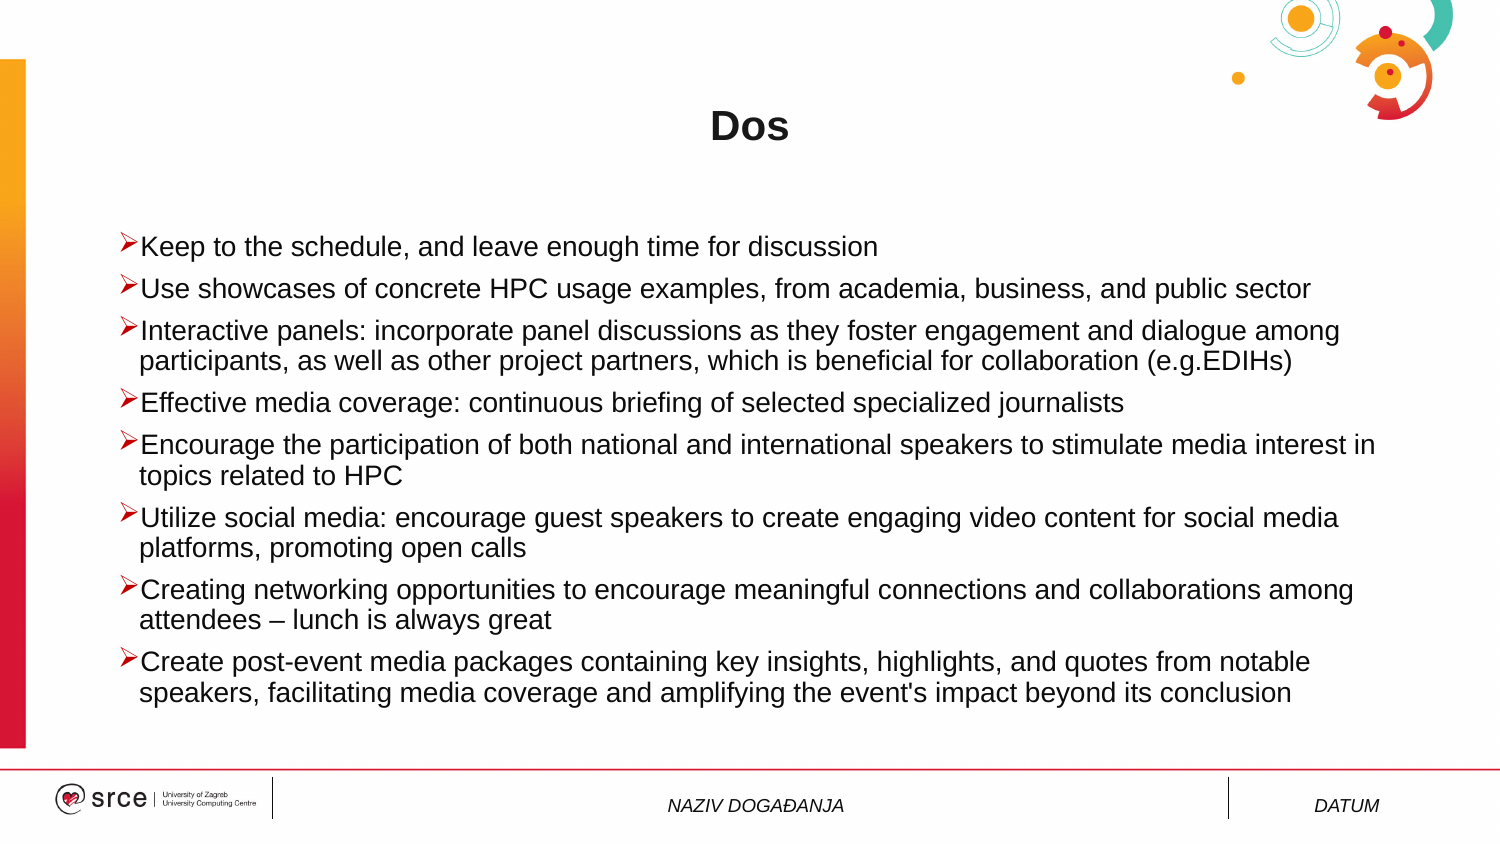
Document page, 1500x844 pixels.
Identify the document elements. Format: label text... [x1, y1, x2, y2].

footer NAZIV DOGAĐANJA [336, 782, 1176, 828]
slide_number DATUM [1240, 782, 1454, 828]
list Keep to the schedule, and leave enough time for discussion Use showcases of concrete HPC usage examples, from academia, business, and public sector Interactive panels: incorporate panel discussions as they foster engagement and dialogue among participants, as well as other project partners, which is beneficial for collaboration (e.g.EDIHs) Effective media coverage: continuous briefing of selected specialized journalists Encourage the participation of both national and international speakers to stimulate media interest in topics related to HPC Utilize social media: encourage guest speakers to create engaging video content for social media platforms, promoting open calls Creating networking opportunities to encourage meaningful connections and collaborations among attendees – lunch is always great Create post-event media packages containing key insights, highlights, and quotes from notable speakers, facilitating media coverage and amplifying the event's impact beyond its conclusion [103, 224, 1397, 760]
picture [0, 0, 1500, 844]
title Dos [103, 44, 1397, 208]
